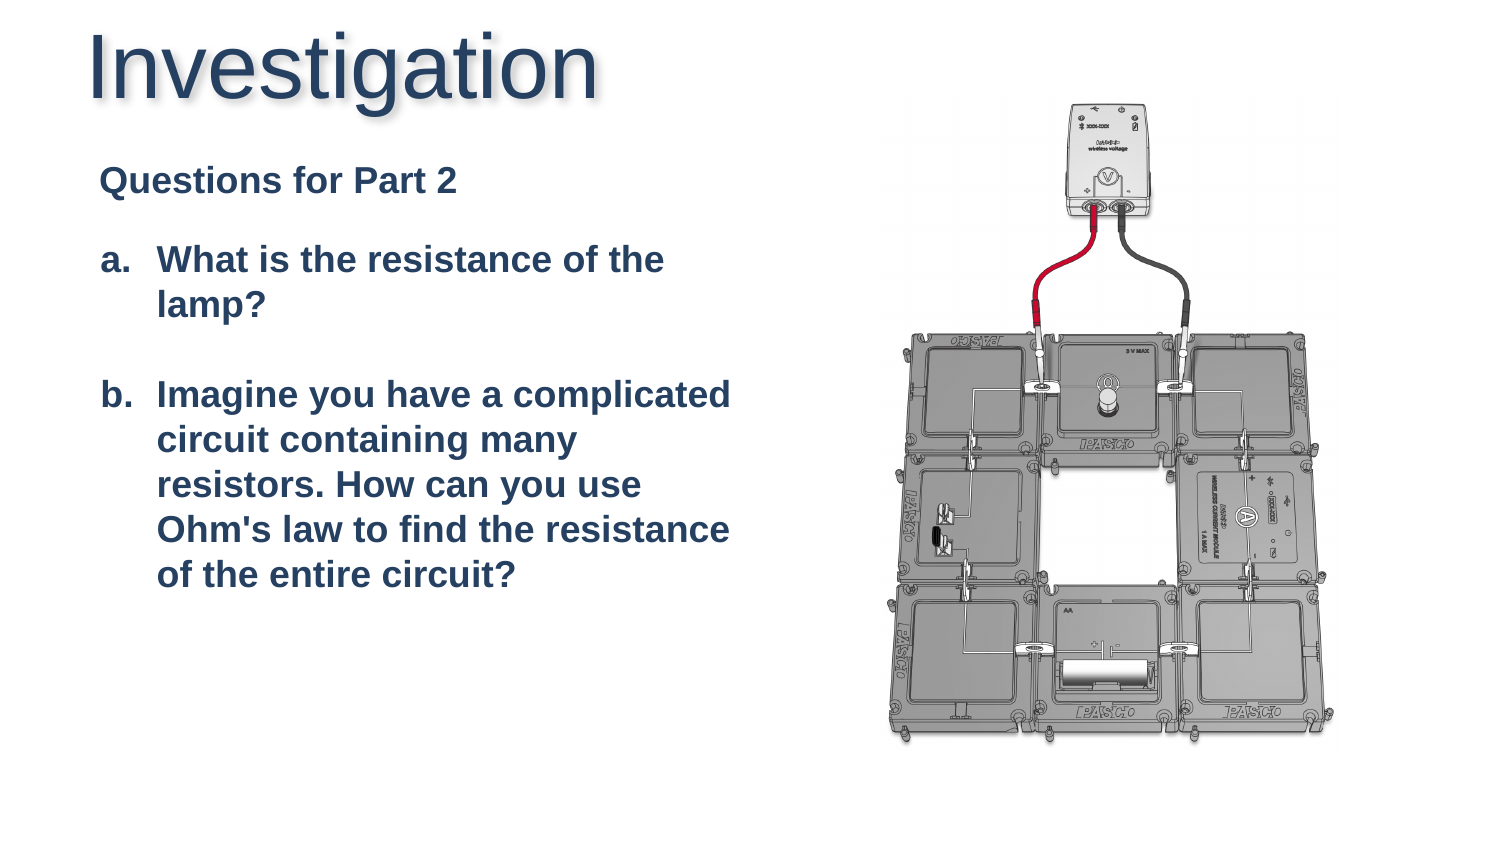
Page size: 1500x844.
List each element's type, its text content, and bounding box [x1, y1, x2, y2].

text_box What is the resistance of the lamp? Imagine you have a complicated circuit containing many resistors. How can you use Ohm's law to find the resistance of the entire circuit? [85, 227, 751, 603]
picture [879, 96, 1339, 751]
text_box Questions for Part 2 [84, 148, 874, 209]
text_box Investigation [70, 0, 728, 206]
